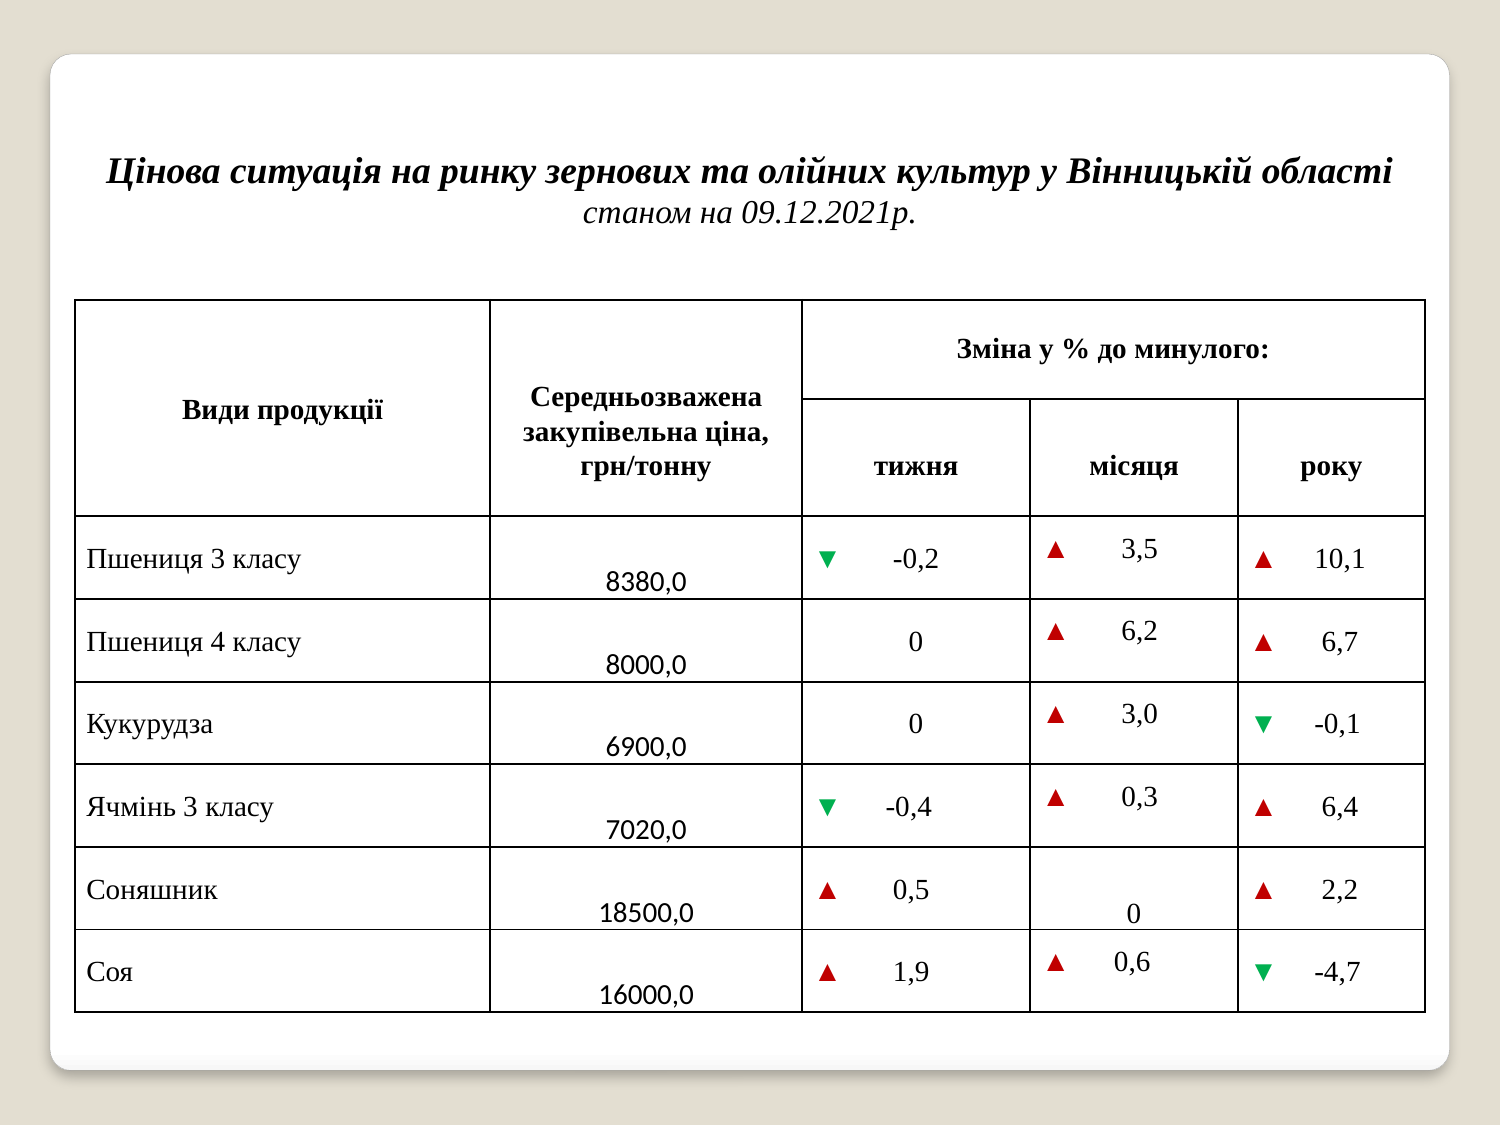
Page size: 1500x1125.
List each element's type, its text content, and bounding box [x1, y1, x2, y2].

table_cell 6900,0 [491, 683, 801, 763]
table_cell ▲ 1,9 [803, 930, 1029, 1011]
table_cell ▲ 3,5 [1031, 517, 1237, 598]
table_cell Соняшник [76, 848, 489, 929]
table_cell місяця [1031, 400, 1237, 515]
table_cell ▼ -0,2 [803, 517, 1029, 598]
table_cell 0 [1031, 848, 1237, 929]
table_cell ▼ -0,4 [803, 765, 1029, 846]
table_cell 0 [803, 600, 1029, 681]
table_cell Соя [76, 930, 489, 1011]
table_cell ▲ 6,7 [1239, 600, 1424, 681]
table_cell року [1239, 400, 1424, 515]
table_cell Середньозважена закупівельна ціна, грн/тонну [491, 301, 801, 515]
table_cell ▲ 6,2 [1031, 600, 1237, 681]
table_cell 7020,0 [491, 765, 801, 846]
table_cell ▲ 6,4 [1239, 765, 1424, 846]
table_cell ▲ 0,5 [803, 848, 1029, 929]
table_cell ▲ 0,6 [1031, 930, 1237, 1011]
table_cell Зміна у % до минулого: [803, 301, 1424, 398]
table_cell ▲ 3,0 [1031, 683, 1237, 763]
table_cell ▼ -0,1 [1239, 683, 1424, 763]
table_cell Пшениця 4 класу [76, 600, 489, 681]
table_cell 8380,0 [491, 517, 801, 598]
table_cell 8000,0 [491, 600, 801, 681]
table_cell ▼ -4,7 [1239, 930, 1424, 1011]
table_cell 16000,0 [491, 930, 801, 1011]
table_cell Пшениця 3 класу [76, 517, 489, 598]
table_cell Види продукції [76, 301, 489, 515]
table_cell тижня [803, 400, 1029, 515]
table_cell ▲ 0,3 [1031, 765, 1237, 846]
table_cell Ячмінь 3 класу [76, 765, 489, 846]
table_cell ▲ 2,2 [1239, 848, 1424, 929]
table_cell 0 [803, 683, 1029, 763]
table_cell 18500,0 [491, 848, 801, 929]
table_cell Кукурудза [76, 683, 489, 763]
table_header Цінова ситуація на ринку зернових та олійних культур у Вінницькій області станом на 09.12.2021р. [75, 100, 1425, 299]
table_cell ▲ 10,1 [1239, 517, 1424, 598]
